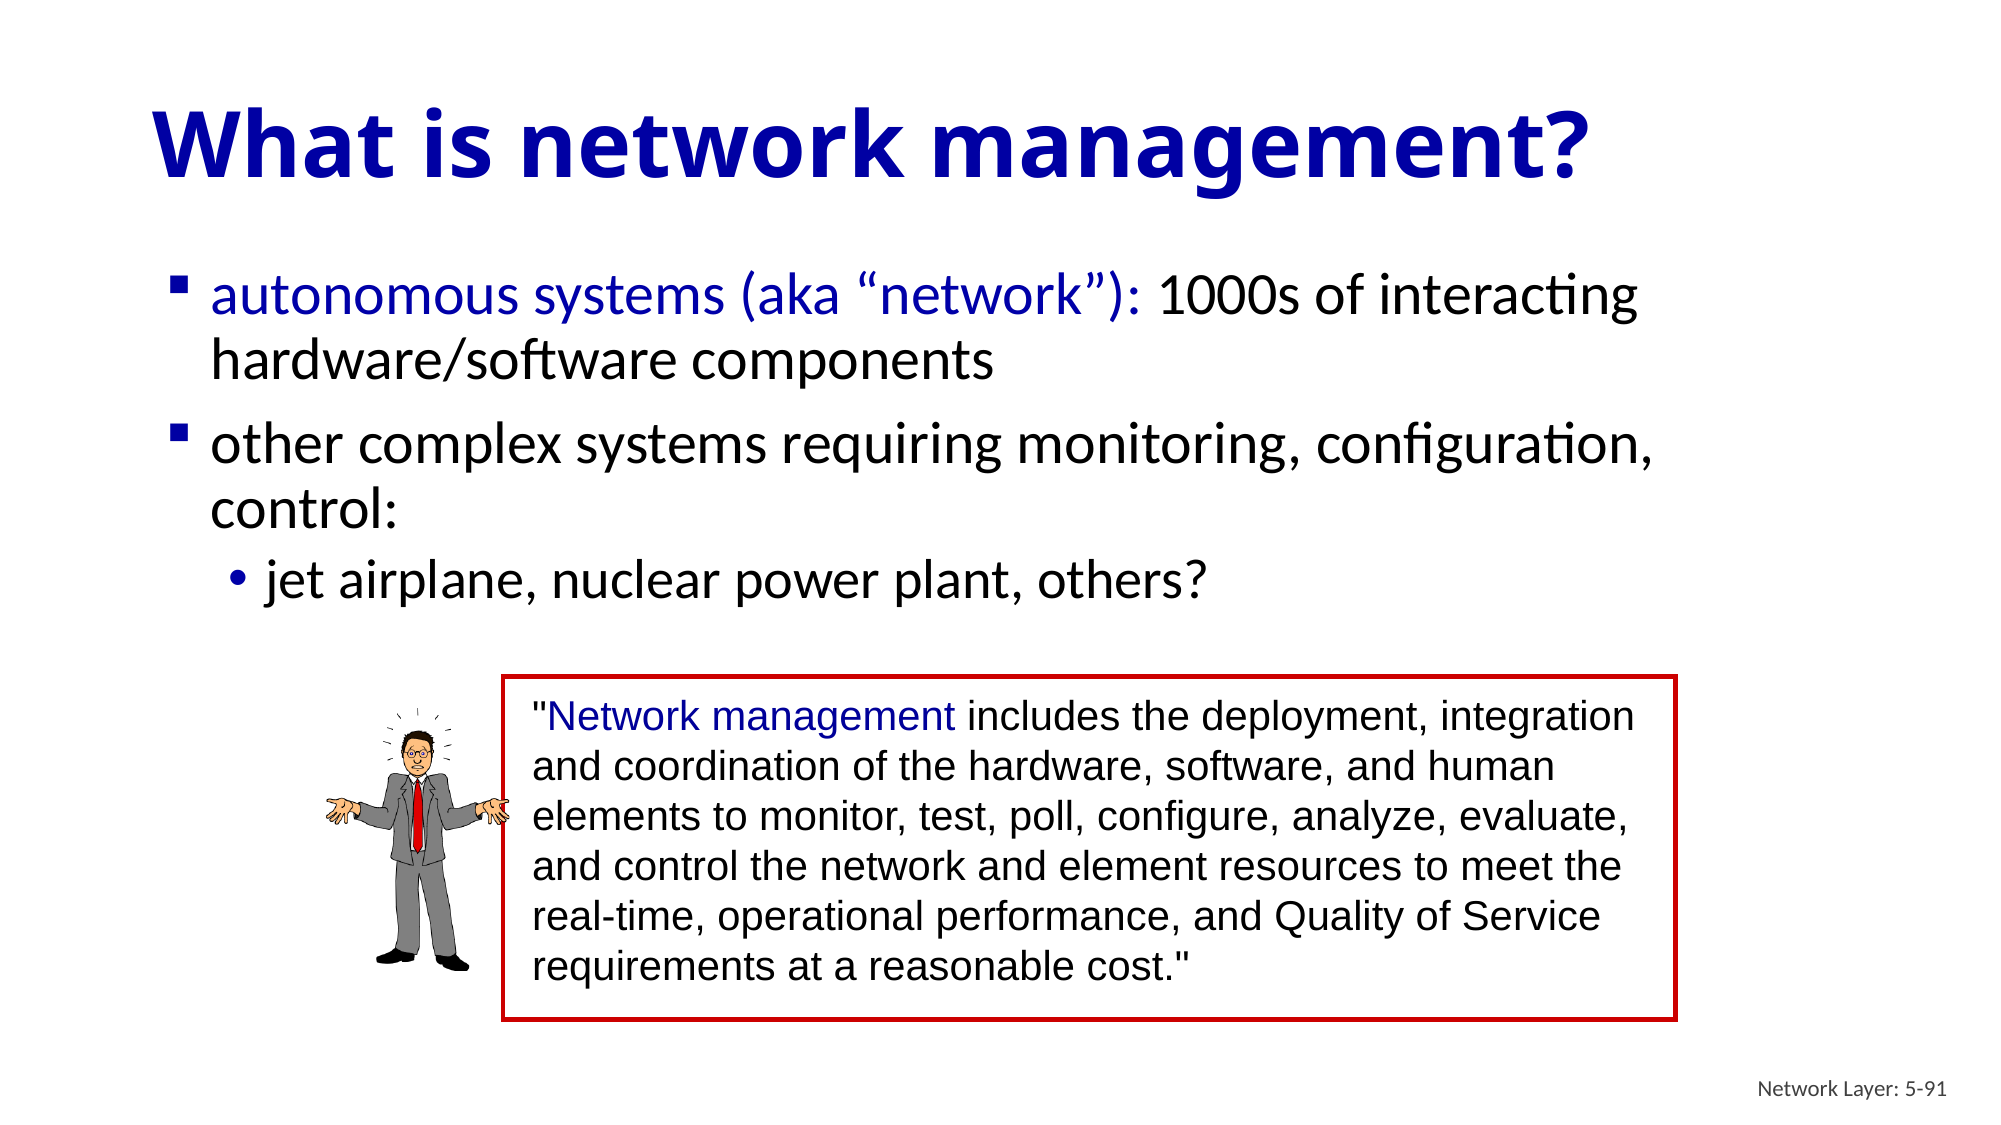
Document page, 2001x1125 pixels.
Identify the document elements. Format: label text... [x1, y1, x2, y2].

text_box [325, 676, 1676, 1020]
slide_number Network Layer: 5-91 [1512, 1056, 1963, 1117]
list autonomous systems (aka “network”): 1000s of interacting hardware/software components other complex systems requiring monitoring, configuration, control: jet airplane, nuclear power plant, others? [139, 255, 1865, 622]
title What is network management? [137, 74, 1863, 221]
